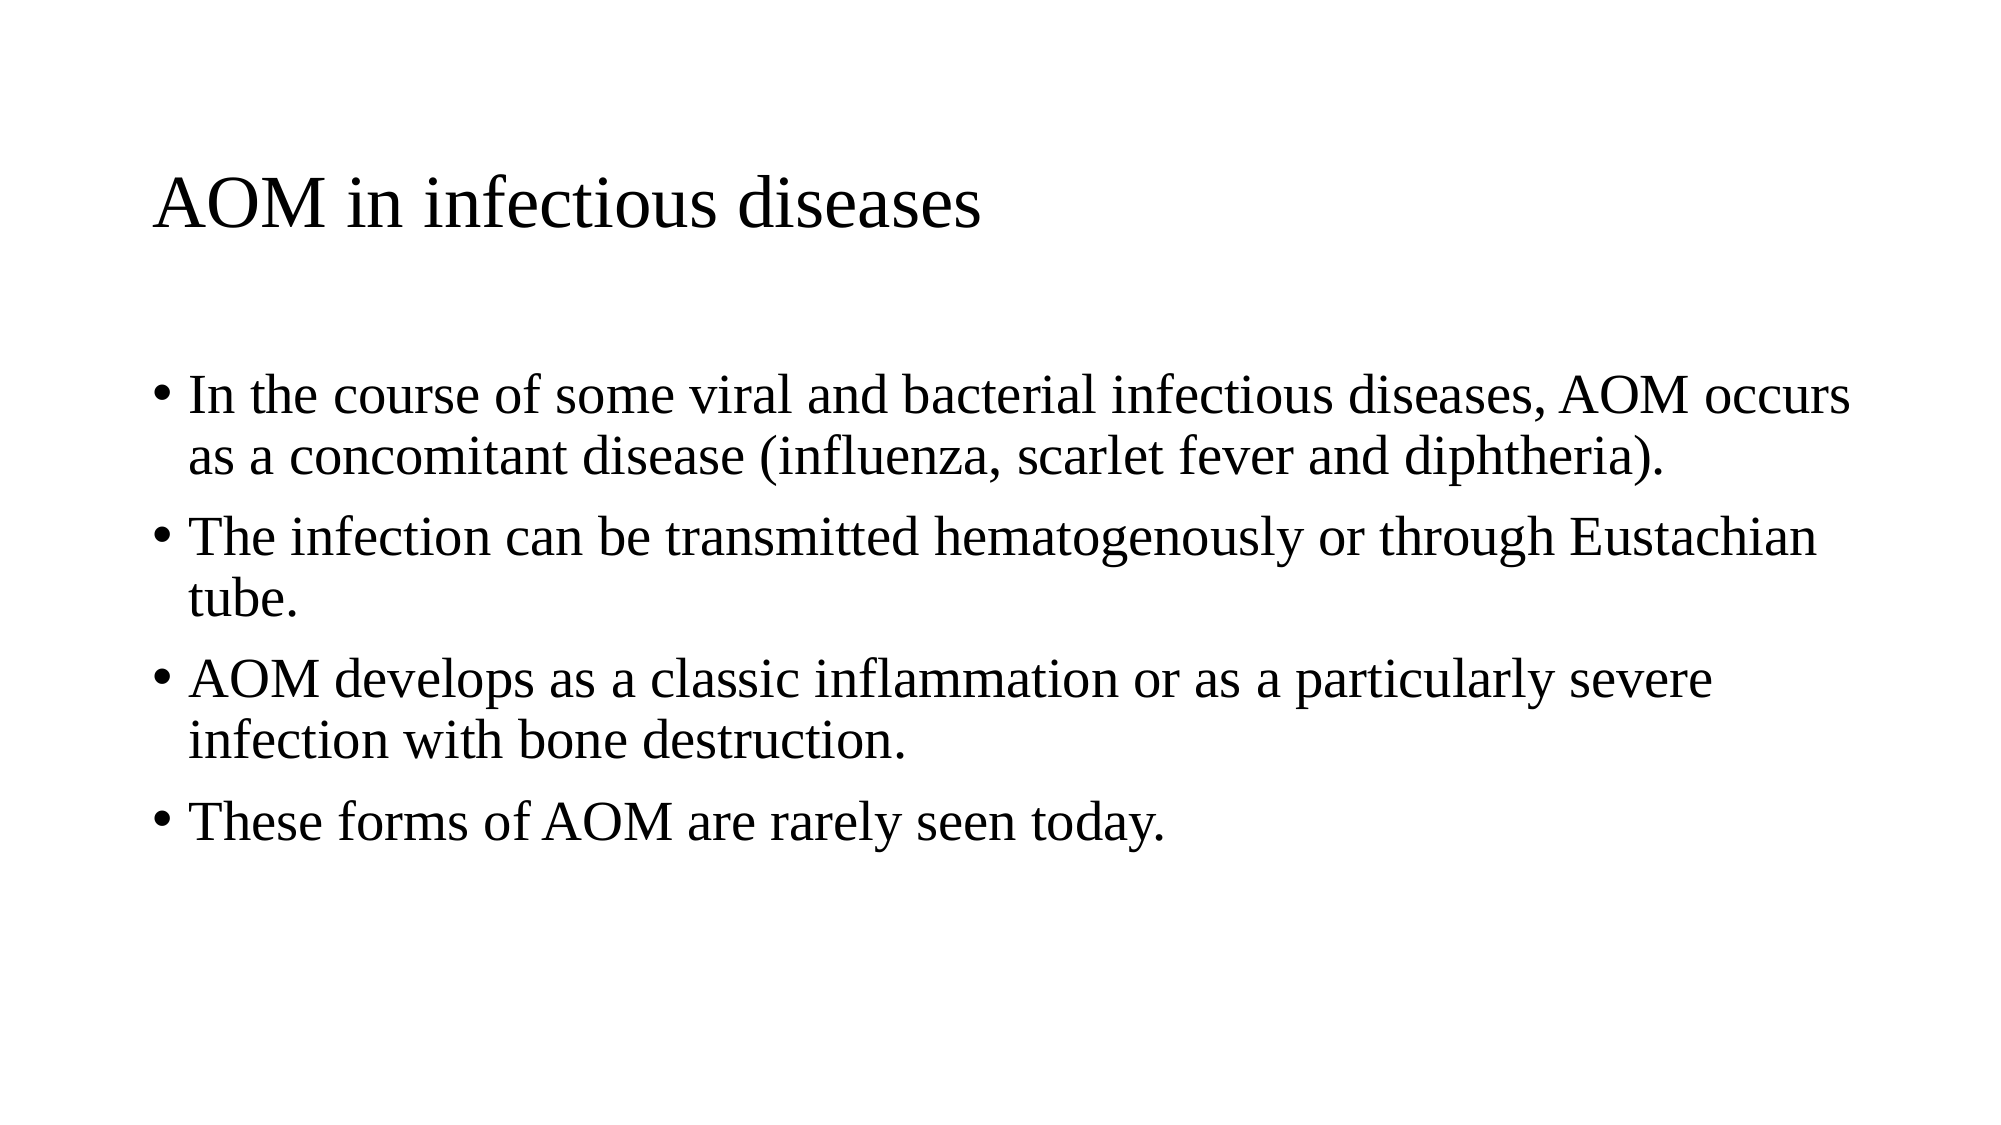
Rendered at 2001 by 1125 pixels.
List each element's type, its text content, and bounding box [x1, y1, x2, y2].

list In the course of some viral and bacterial infectious diseases, AOM occurs as a concomitant disease (influenza, scarlet fever and diphtheria). The infection can be transmitted hematogenously or through Eustachian tube. AOM develops as a classic inflammation or as a particularly severe infection with bone destruction. These forms of AOM are rarely seen today. [137, 357, 1881, 909]
title AOM in infectious diseases [137, 94, 1863, 313]
